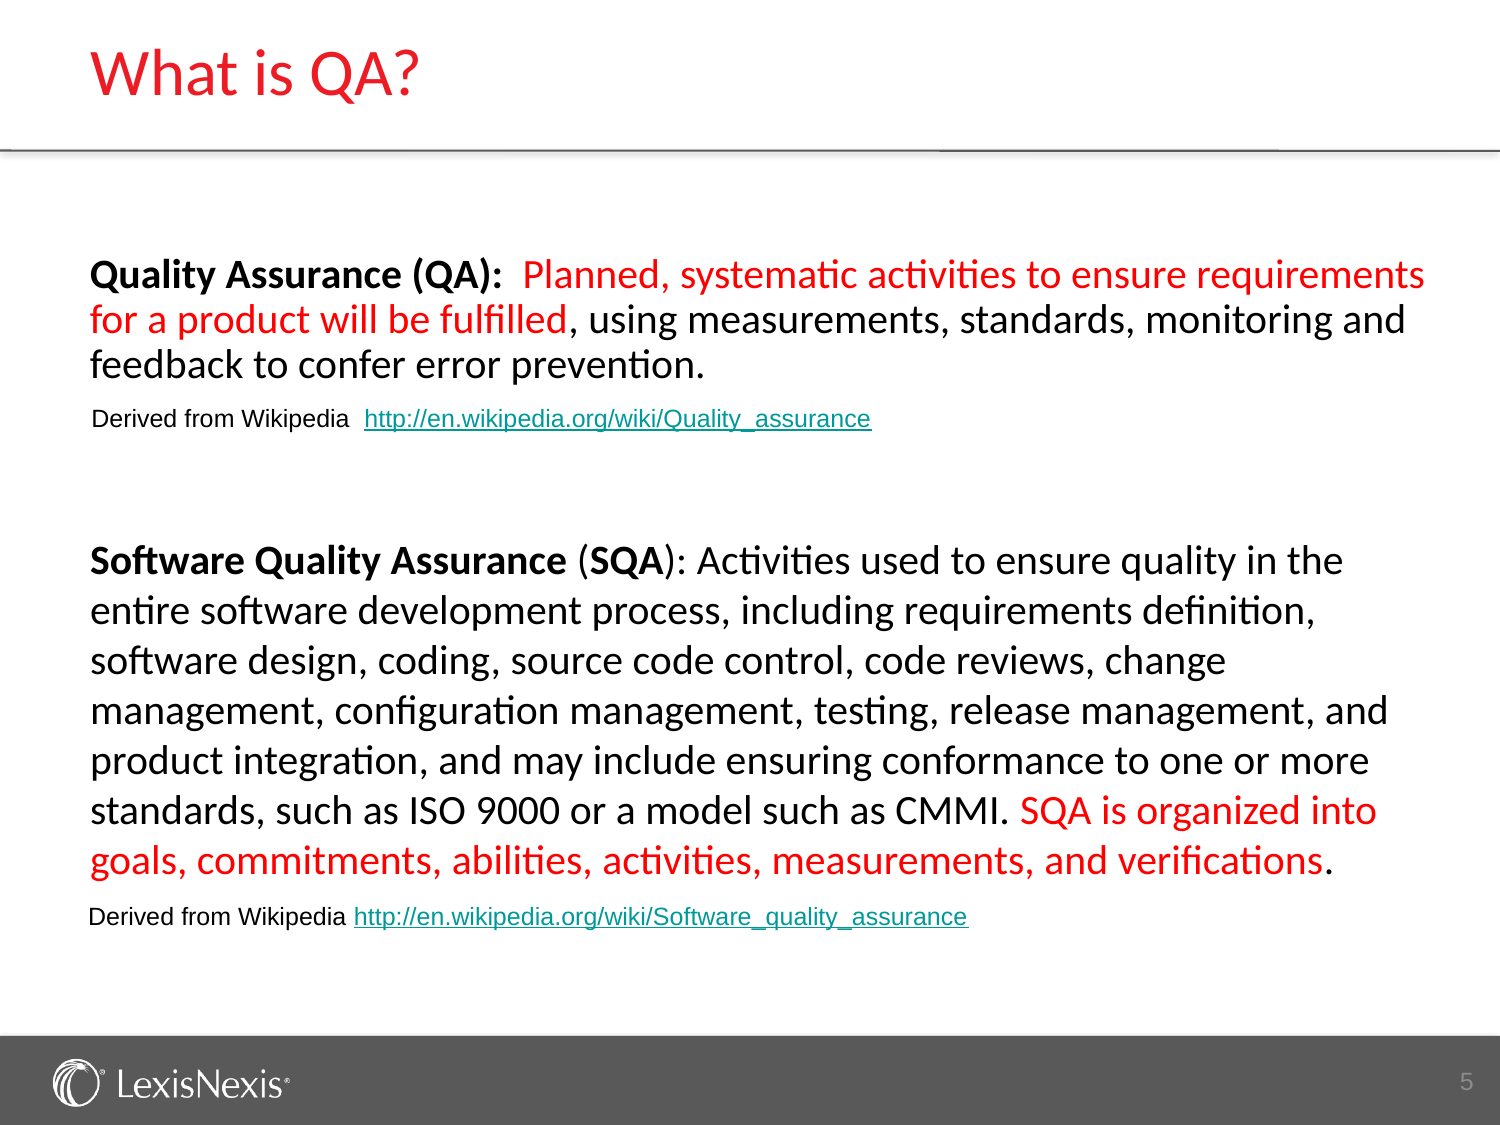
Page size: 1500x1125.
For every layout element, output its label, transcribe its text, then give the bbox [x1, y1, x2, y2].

text_box Software Quality Assurance (SQA): Activities used to ensure quality in the entire software development process, including requirements definition, software design, coding, source code control, code reviews, change management, configuration management, testing, release management, and product integration, and may include ensuring conformance to one or more standards, such as ISO 9000 or a model such as CMMI. SQA is organized into goals, commitments, abilities, activities, measurements, and verifications. [74, 524, 1451, 963]
text_box Derived from Wikipedia http://en.wikipedia.org/wiki/Quality_assurance [76, 395, 894, 441]
picture [50, 1056, 292, 1109]
list Quality Assurance (QA): Planned, systematic activities to ensure requirements for a product will be fulfilled, using measurements, standards, monitoring and feedback to confer error prevention. [75, 245, 1460, 988]
title What is QA? [76, 0, 1425, 150]
